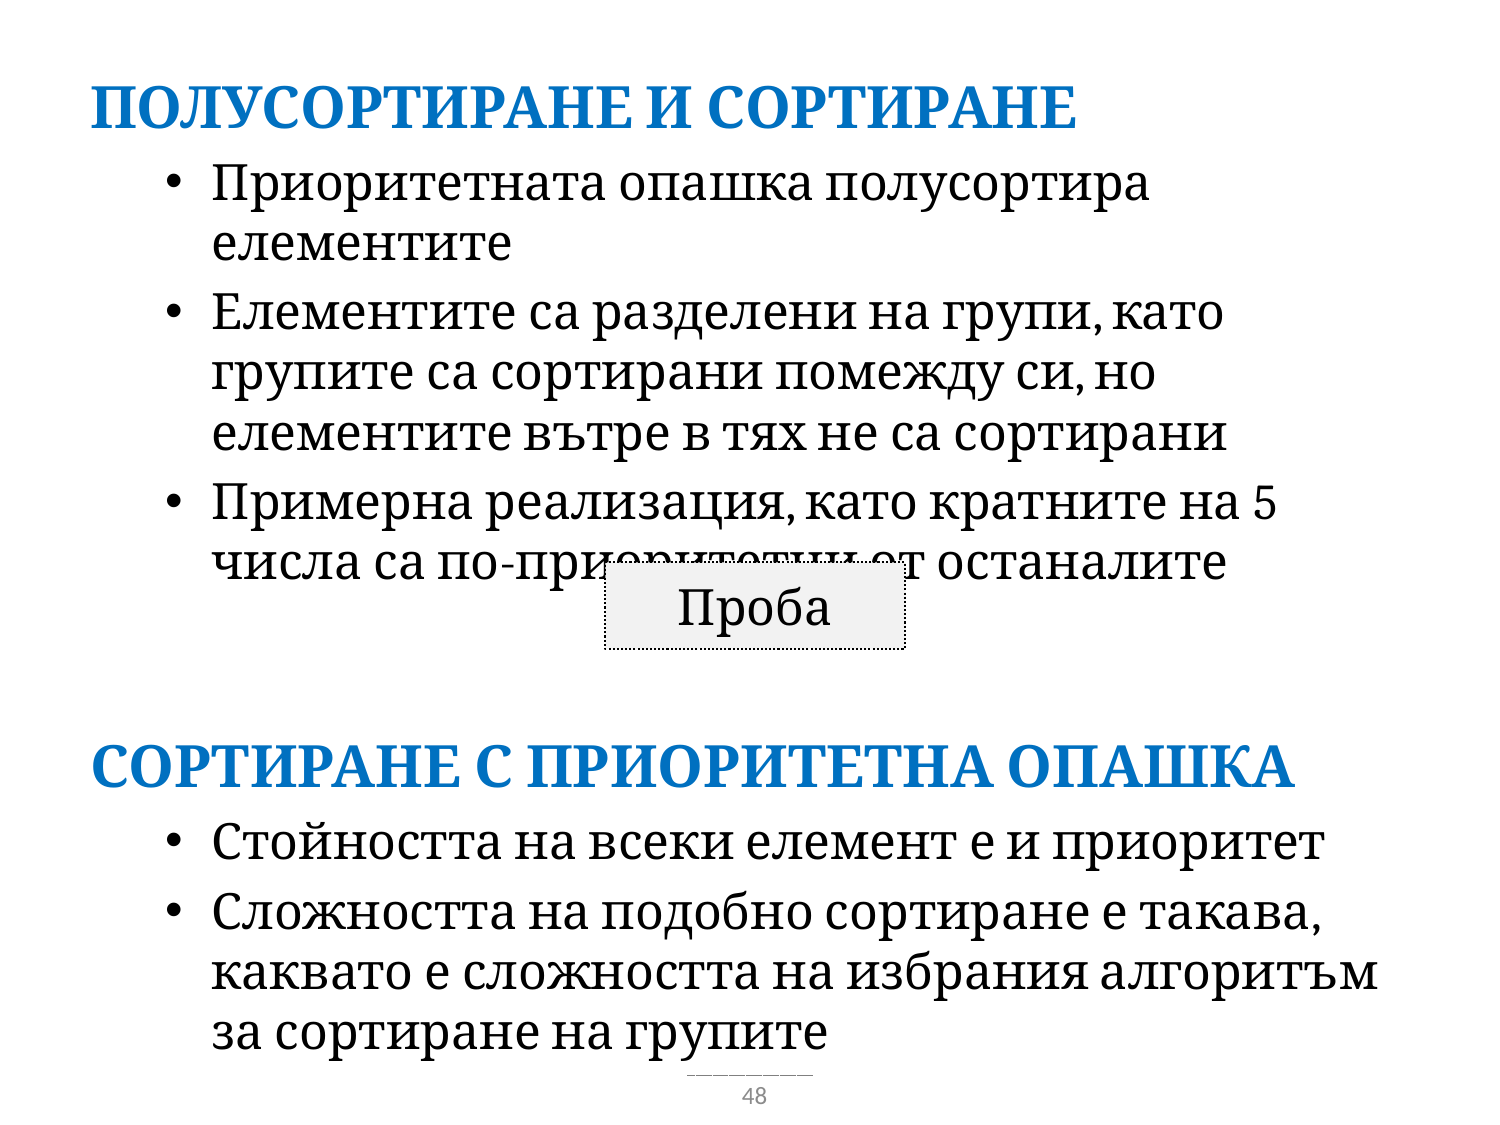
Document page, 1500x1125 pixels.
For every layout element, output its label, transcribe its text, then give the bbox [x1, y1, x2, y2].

slide_number 48 [579, 1065, 930, 1125]
text_box Проба [603, 560, 907, 651]
list Полусортиране и сортиране Приоритетната опашка полусортира елементите Елементите са разделени на групи, като групите са сортирани помежду си, но елементите вътре в тях не са сортирани Примерна реализация, като кратните на 5 числа са по-приоритетни от останалите Сортиране с приоритетна опашка Стойността на всеки елемент е и приоритет Сложността на подобно сортиране е такава, каквато е сложността на избрания алгоритъм за сортиране на групите [75, 62, 1450, 1063]
